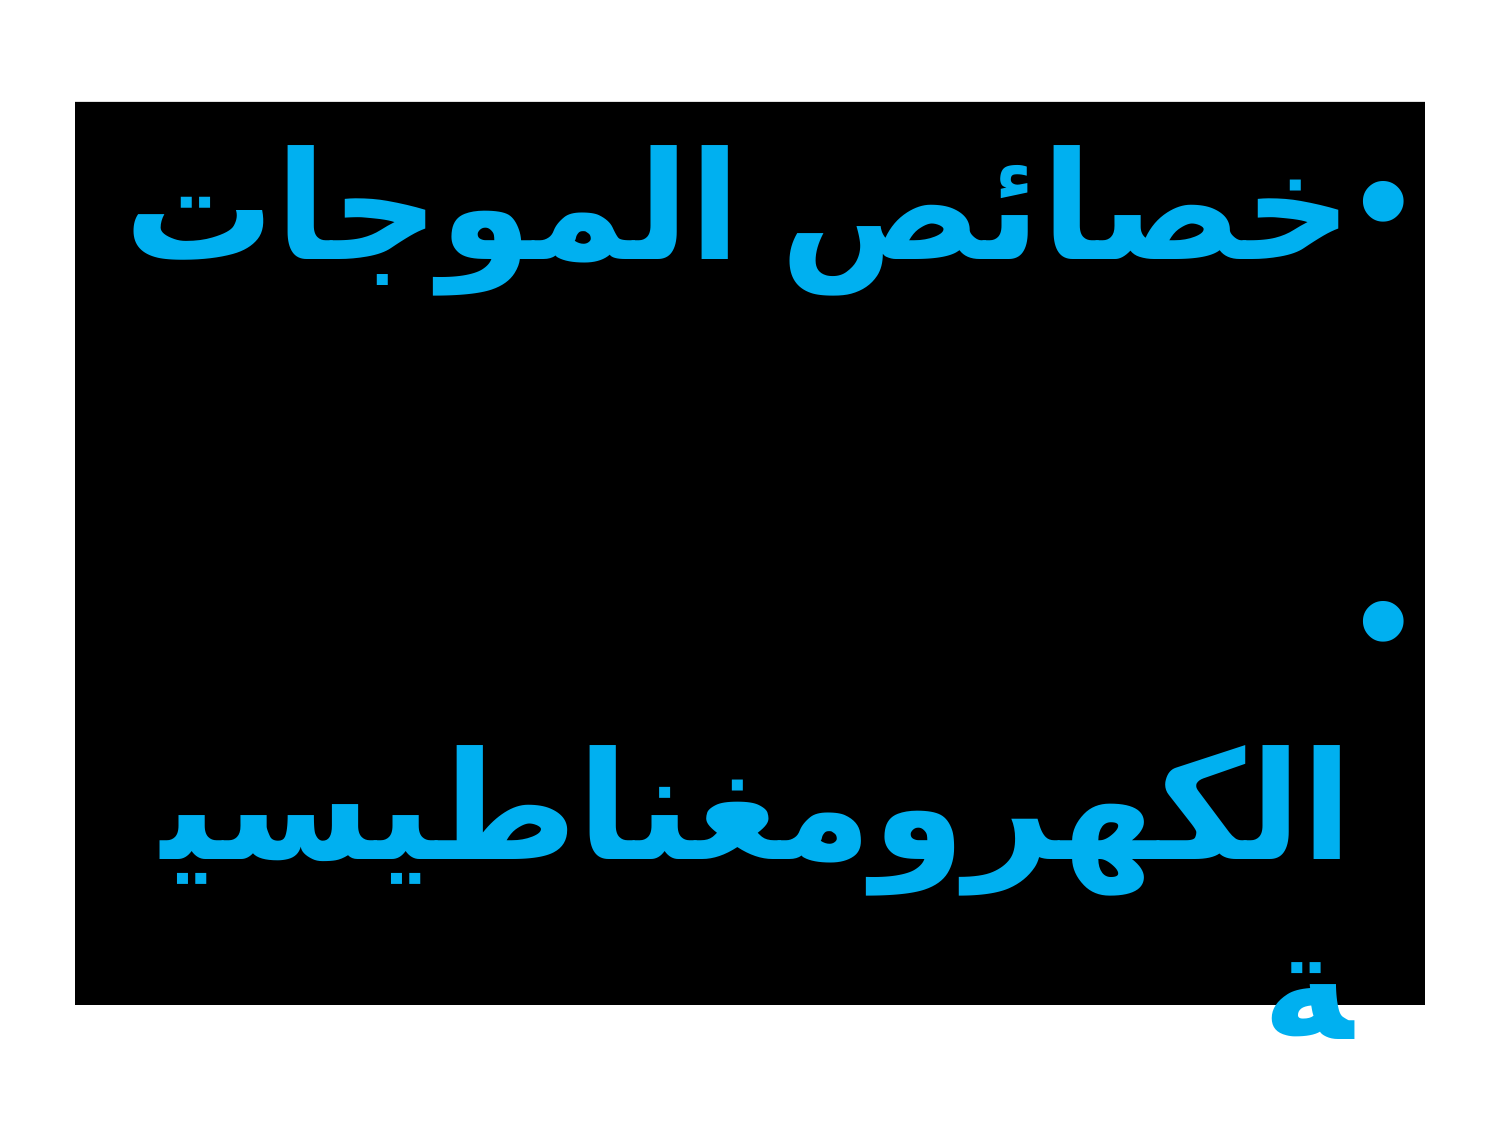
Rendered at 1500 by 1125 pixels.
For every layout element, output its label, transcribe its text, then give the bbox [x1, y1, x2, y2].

list خصائص الموجات الكهرومغناطيسية [75, 101, 1425, 1005]
